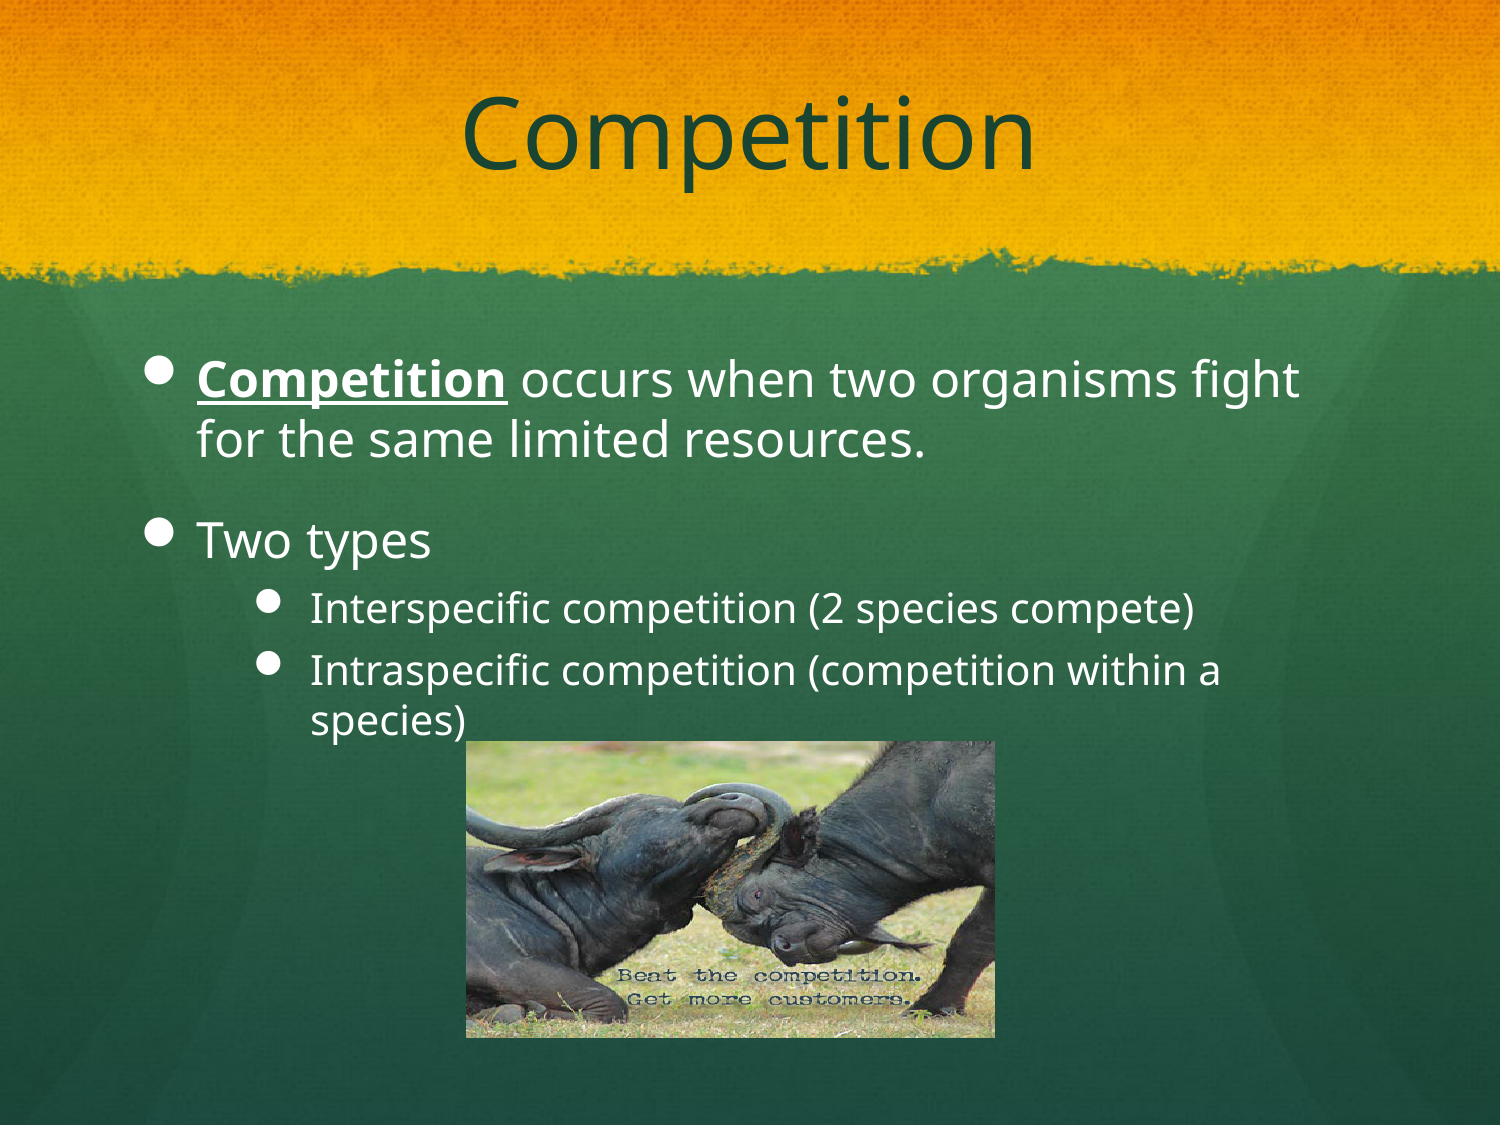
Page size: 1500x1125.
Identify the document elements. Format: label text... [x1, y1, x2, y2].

picture [0, 0, 1500, 1125]
title Competition [125, 13, 1375, 246]
list Competition occurs when two organisms fight for the same limited resources. Two types Interspecific competition (2 species compete) Intraspecific competition (competition within a species) [125, 339, 1375, 1026]
